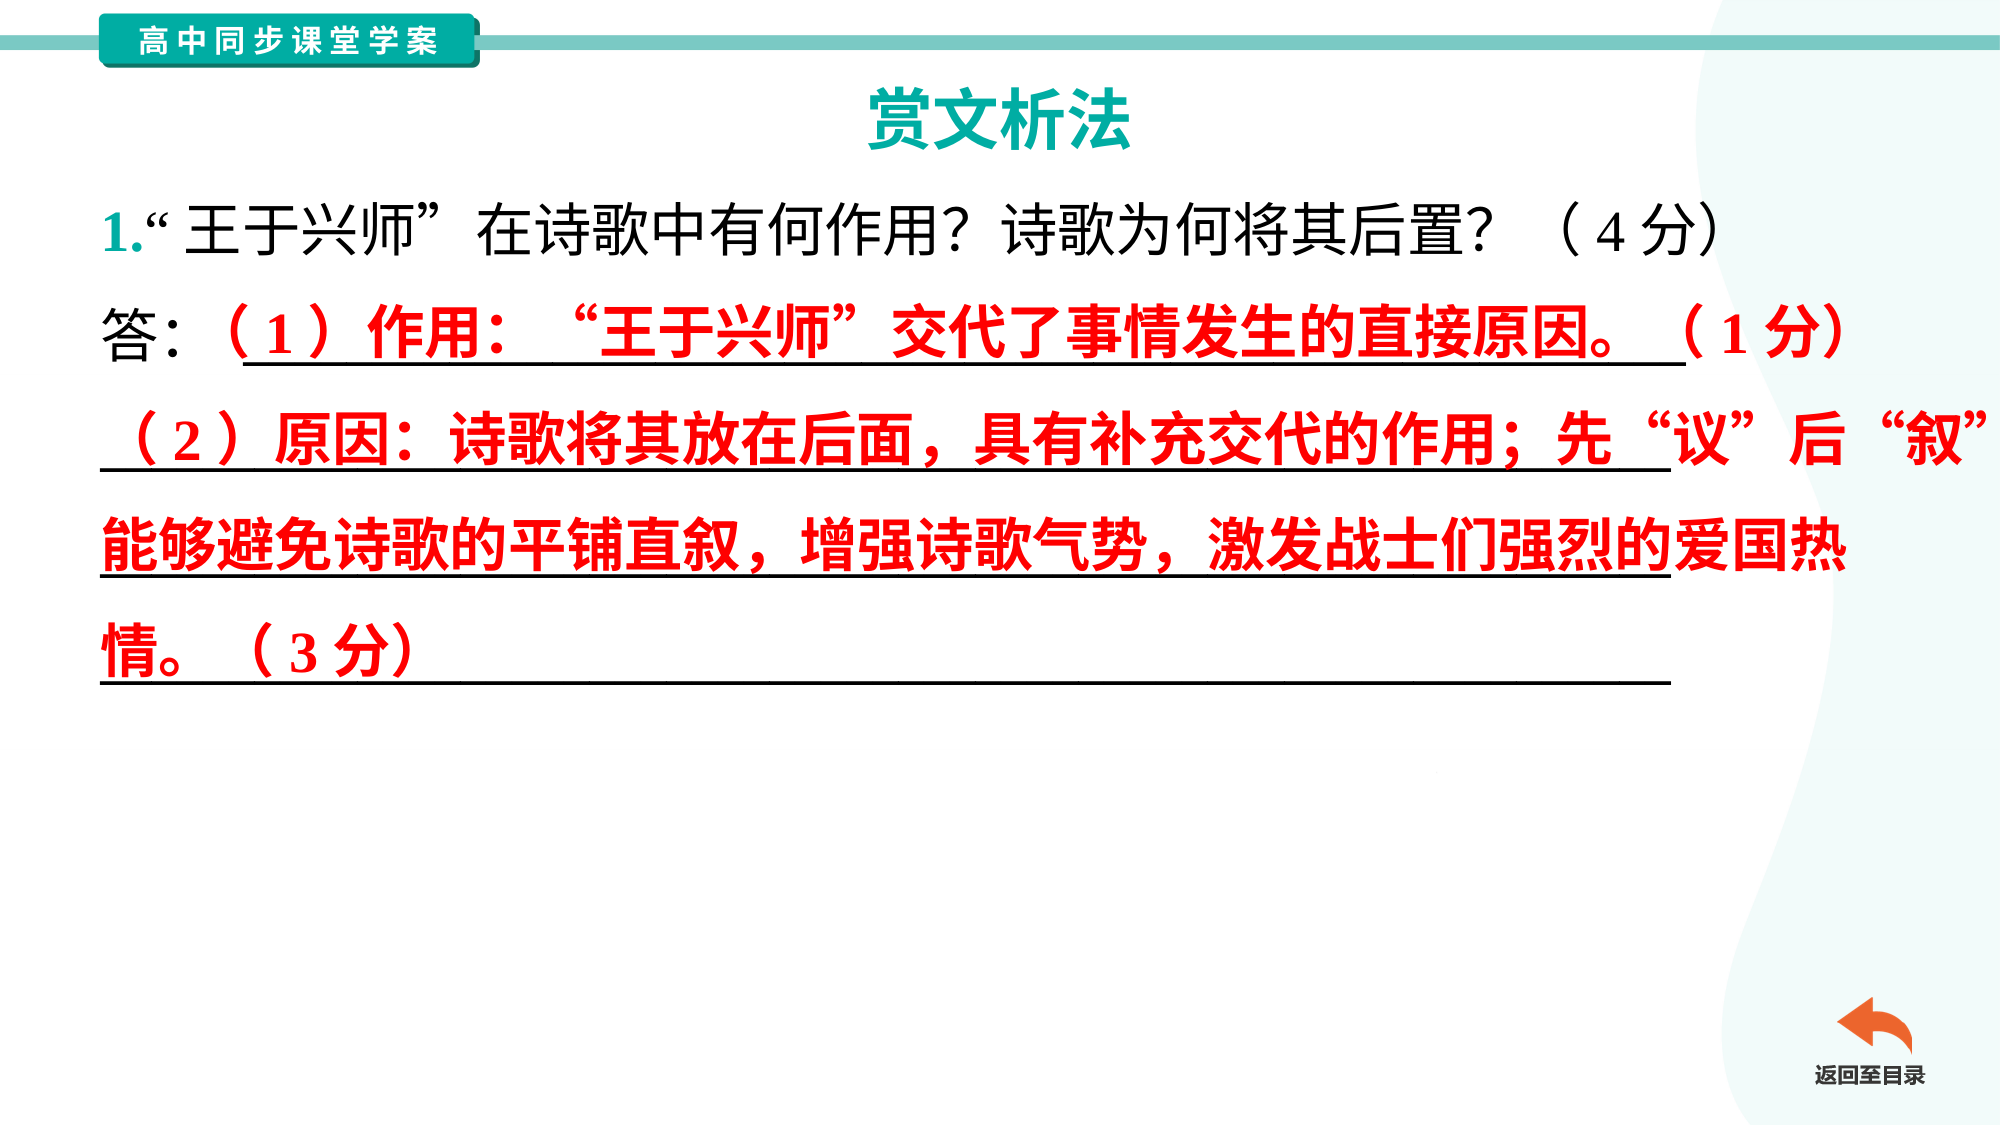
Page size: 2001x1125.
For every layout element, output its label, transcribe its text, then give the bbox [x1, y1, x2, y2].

text_box 赏文析法 [100, 76, 1899, 156]
text_box 1.“王于兴师”在诗歌中有何作用？诗歌为何将其后置？（4分） 答： ________________________________________________________ _____________________________________________________________ _____________________________________________________________ _____________________________________________________________ [100, 156, 1899, 259]
picture [0, 0, 2000, 1125]
text_box （1）作用：“王于兴师”交代了事情发生的直接原因。（1分） （2）原因：诗歌将其放在后面，具有补充交代的作用；先“议”后“叙”， 能够避免诗歌的平铺直叙，增强诗歌气势，激发战士们强烈的爱国热 情。（3分） [100, 259, 1899, 685]
